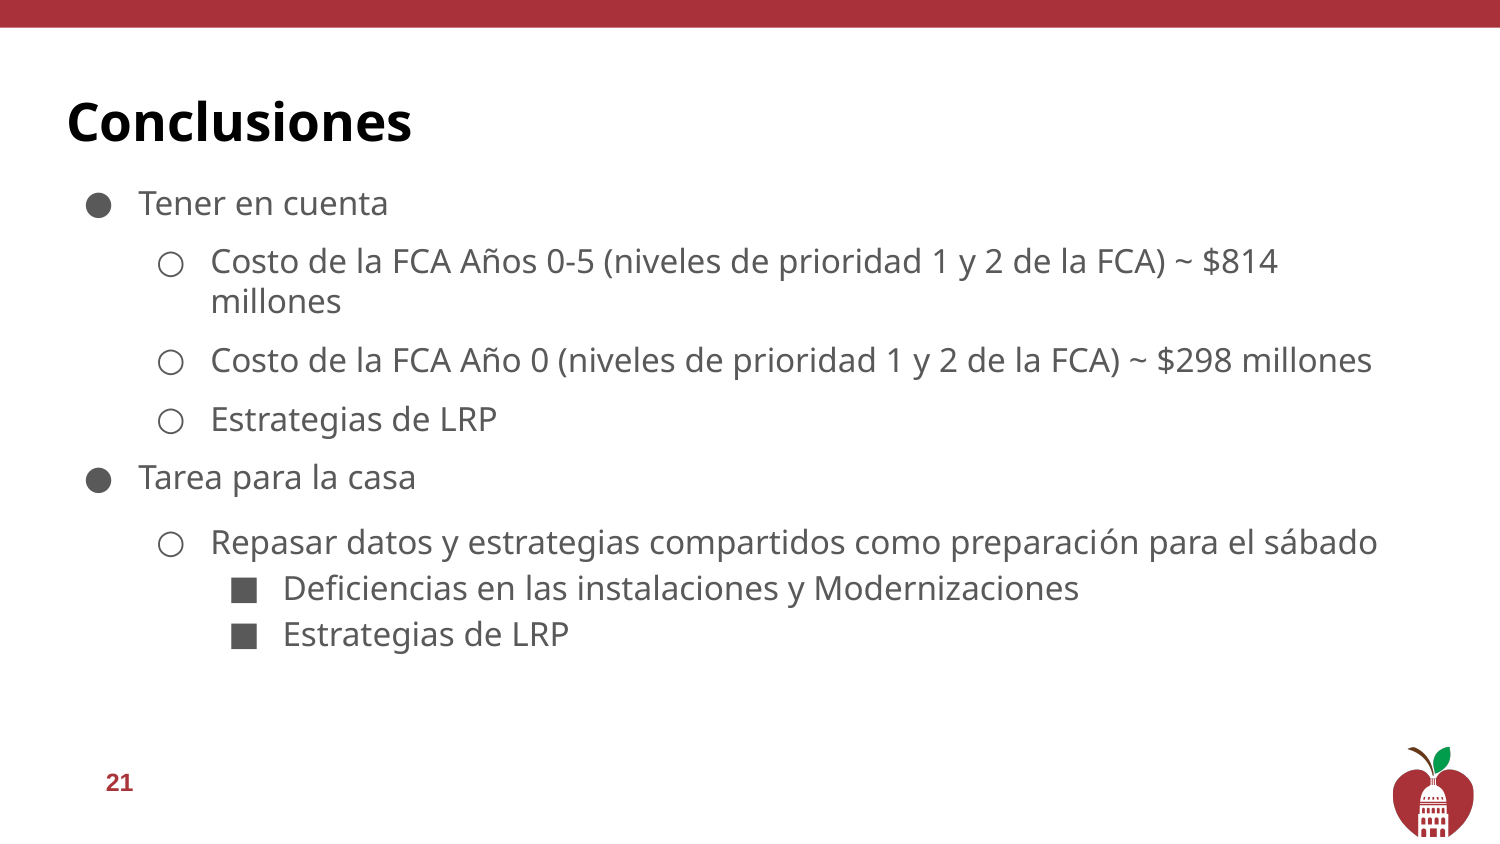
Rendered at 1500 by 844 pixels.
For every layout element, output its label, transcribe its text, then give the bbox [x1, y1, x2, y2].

picture [1385, 744, 1481, 839]
slide_number 21 [58, 749, 149, 814]
text_box [0, 0, 1500, 28]
list Tener en cuenta Costo de la FCA Años 0-5 (niveles de prioridad 1 y 2 de la FCA) ~ $814 millones Costo de la FCA Año 0 (niveles de prioridad 1 y 2 de la FCA) ~ $298 millones Estrategias de LRP Tarea para la casa Repasar datos y estrategias compartidos como preparación para el sábado Deficiencias en las instalaciones y Modernizaciones Estrategias de LRP [51, 166, 1407, 750]
title Conclusiones [51, 72, 1449, 167]
